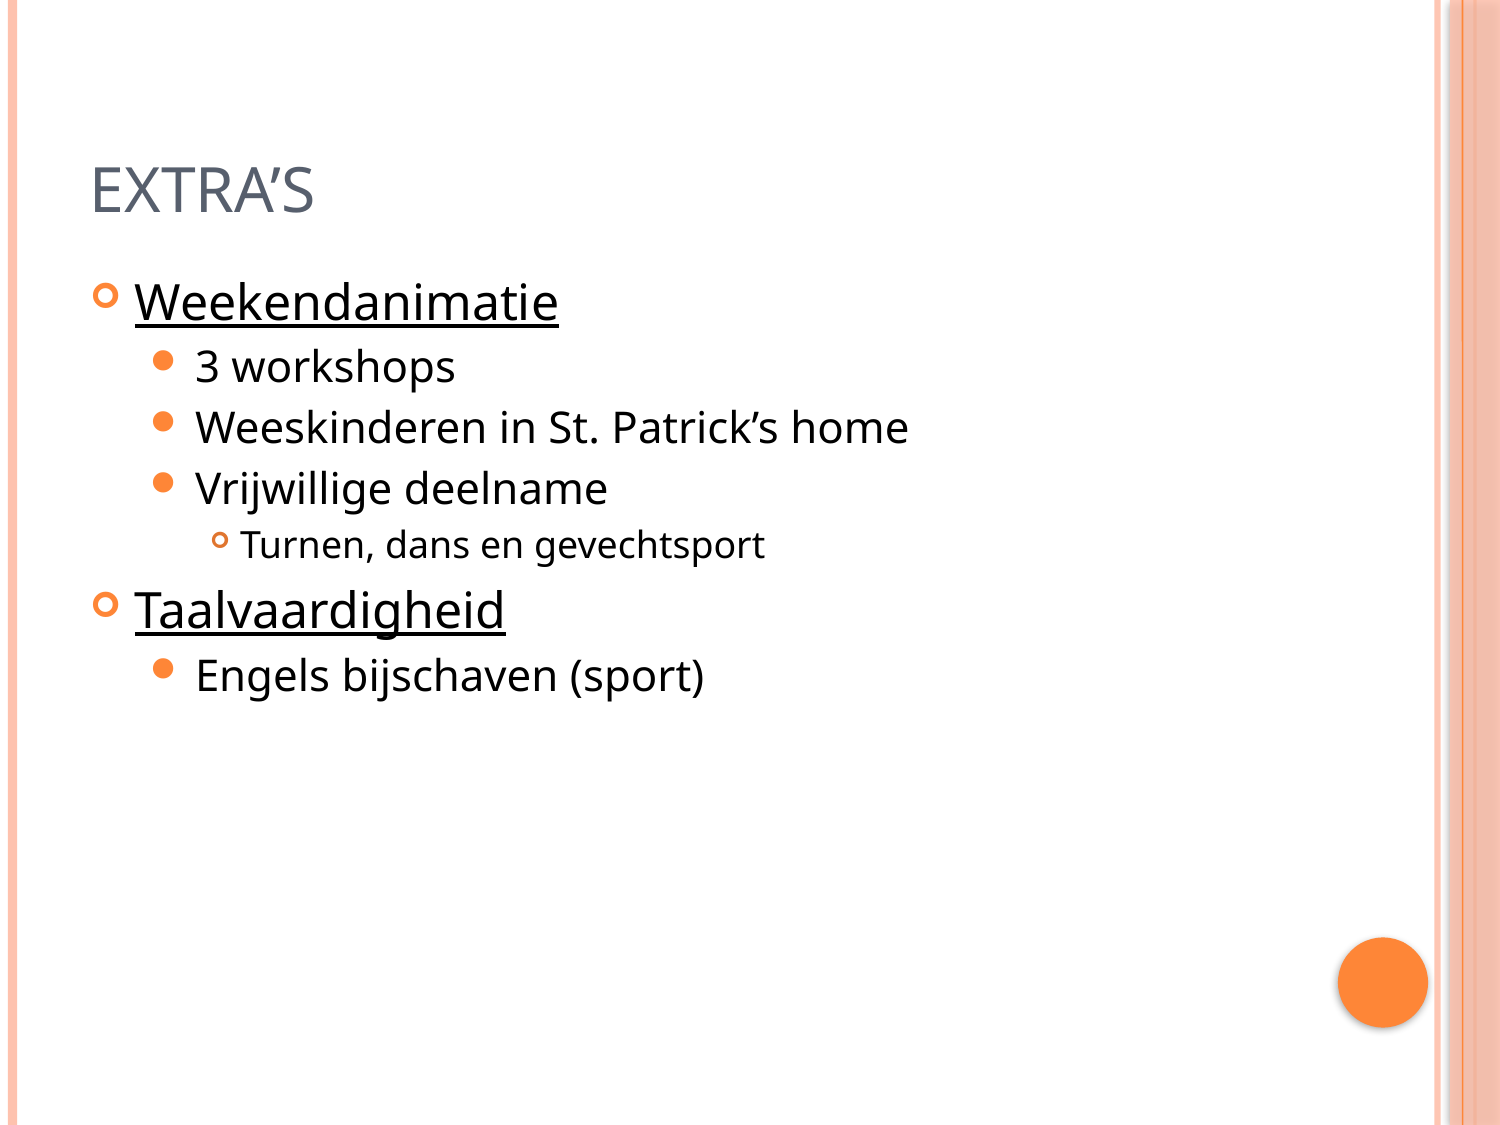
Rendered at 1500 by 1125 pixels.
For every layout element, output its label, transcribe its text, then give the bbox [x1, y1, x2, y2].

list Weekendanimatie 3 workshops Weeskinderen in St. Patrick’s home Vrijwillige deelname Turnen, dans en gevechtsport Taalvaardigheid Engels bijschaven (sport) [74, 262, 1301, 1063]
title Extra’s [75, 45, 1300, 233]
